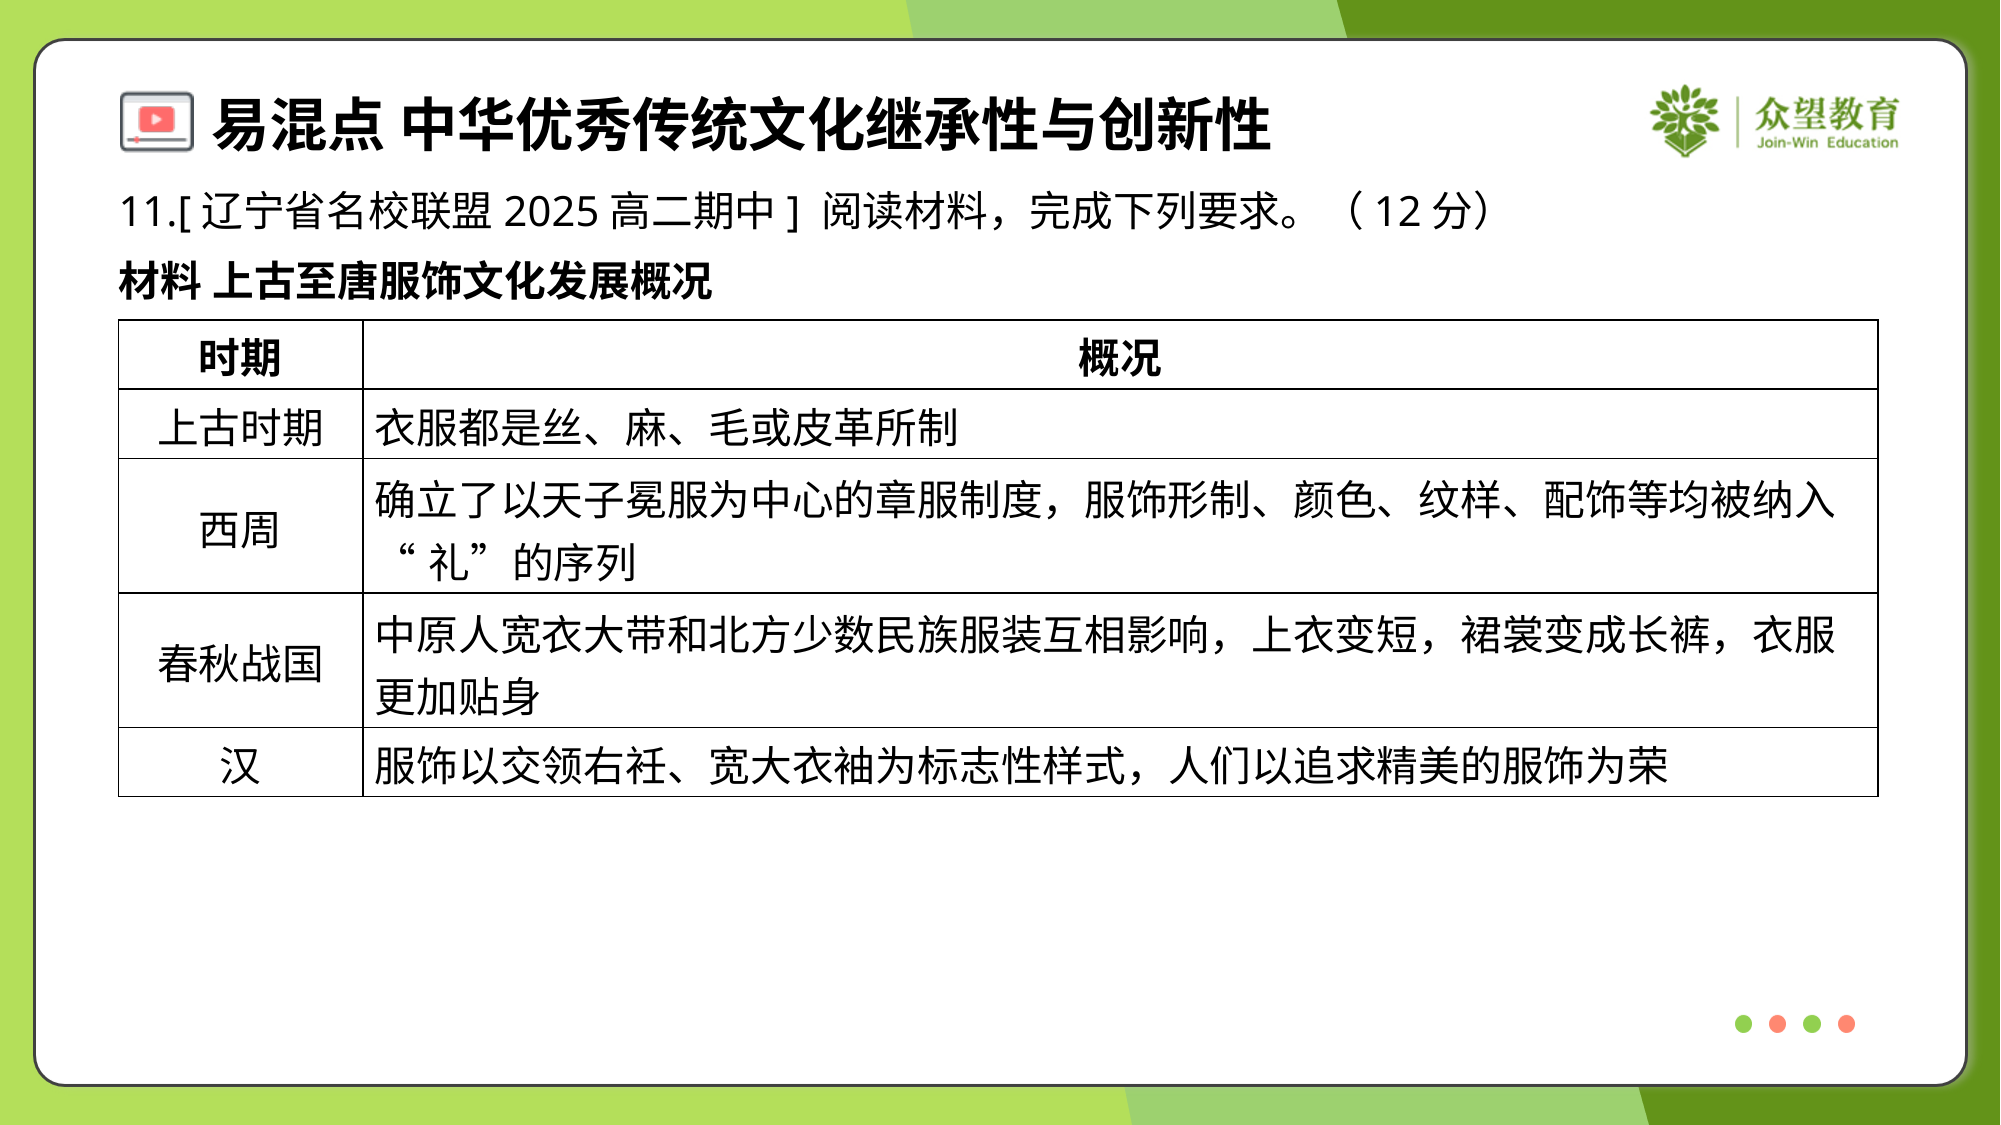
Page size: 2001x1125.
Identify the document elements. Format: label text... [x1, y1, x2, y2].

table_cell 上古时期 [119, 390, 362, 458]
table_cell 春秋战国 [119, 594, 362, 727]
table_header 时期 [119, 321, 362, 388]
picture [0, 0, 2000, 1125]
table_cell 衣服都是丝、麻、毛或皮革所制 [364, 390, 1877, 458]
table_header 概况 [364, 321, 1877, 388]
table_cell 确立了以天子冕服为中心的章服制度，服饰形制、颜色、纹样、配饰等均被纳入 “礼”的序列 [364, 459, 1877, 592]
table_cell 服饰以交领右衽、宽大衣袖为标志性样式，人们以追求精美的服饰为荣 [364, 728, 1877, 796]
table_cell 中原人宽衣大带和北方少数民族服装互相影响，上衣变短，裙裳变成长裤，衣服 更加贴身 [364, 594, 1877, 727]
text_box 11.[辽宁省名校联盟2025高二期中] 阅读材料，完成下列要求。（12分） 材料 上古至唐服饰文化发展概况 [118, 159, 1883, 298]
table_cell 汉 [119, 728, 362, 796]
table_cell 西周 [119, 459, 362, 592]
